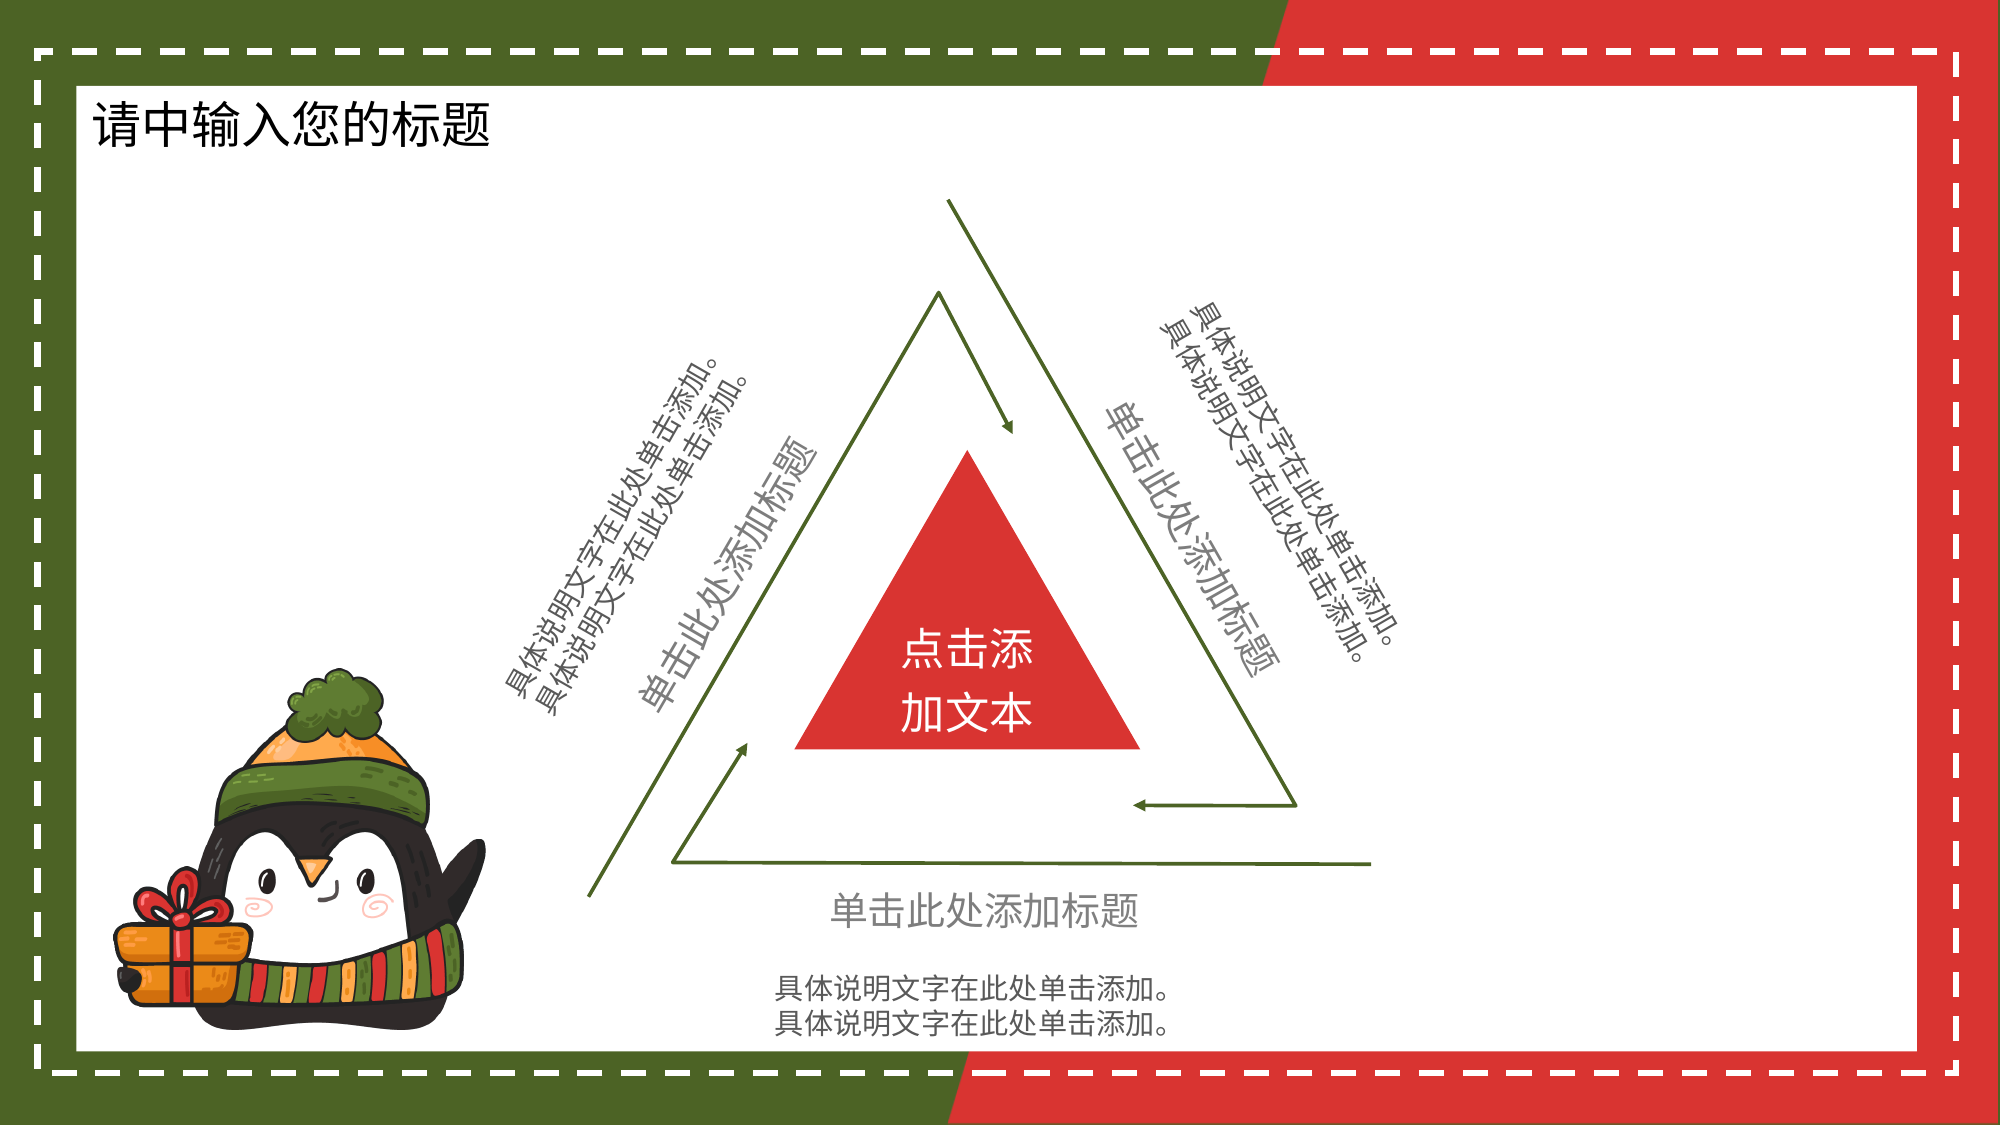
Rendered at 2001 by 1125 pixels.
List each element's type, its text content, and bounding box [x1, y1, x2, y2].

text_box 请中输入您的标题 [76, 85, 636, 221]
picture [113, 668, 486, 1030]
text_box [947, 199, 1350, 814]
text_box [588, 234, 1013, 897]
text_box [672, 742, 1372, 1049]
picture [947, 0, 1998, 1125]
